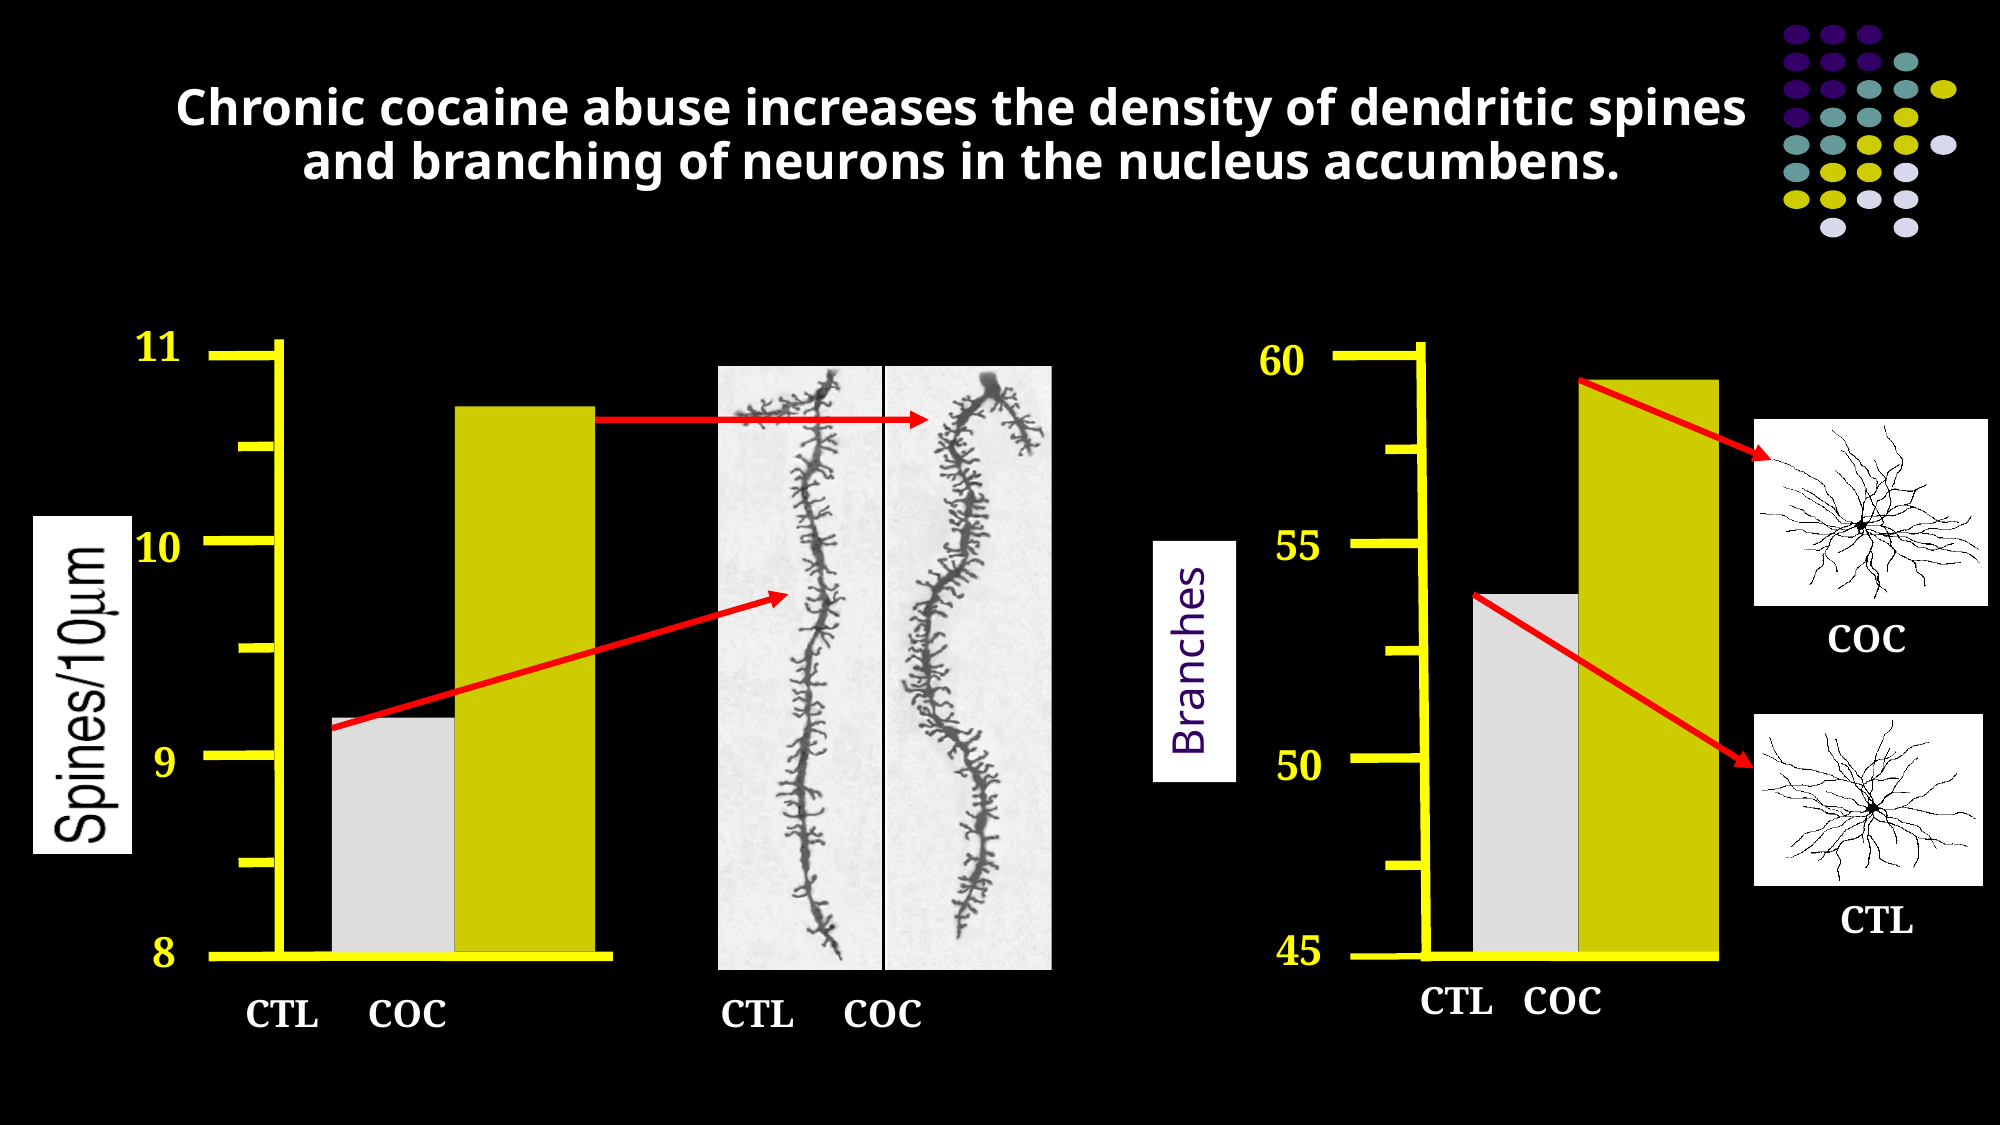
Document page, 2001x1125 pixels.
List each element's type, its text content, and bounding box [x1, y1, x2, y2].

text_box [32, 312, 2000, 1044]
text_box Chronic cocaine abuse increases the density of dendritic spines and branching of neurons in the nucleus accumbens. [110, 74, 1814, 198]
